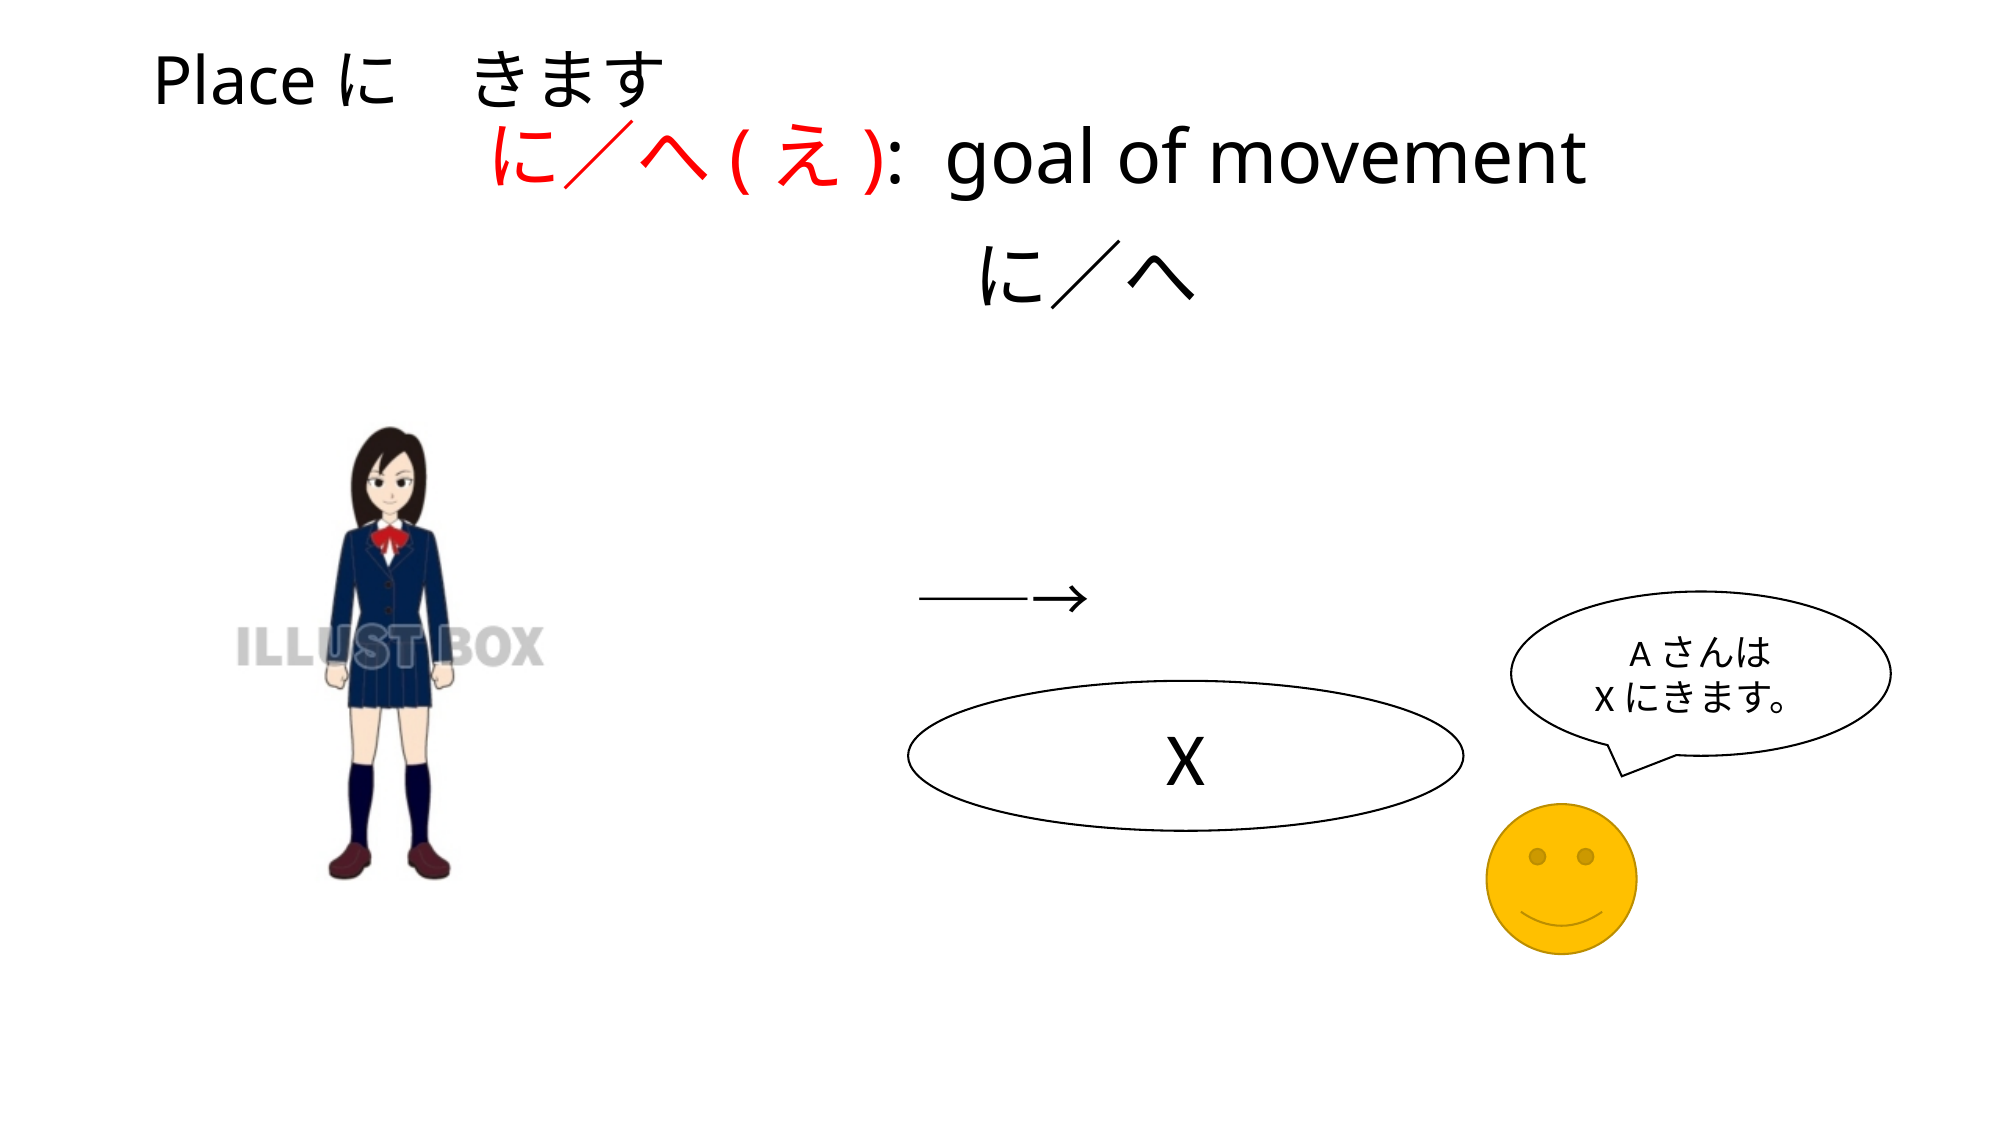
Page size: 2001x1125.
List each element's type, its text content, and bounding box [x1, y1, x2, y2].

text_box Aさんは Xにきます。 [1510, 590, 1892, 778]
list に／へ ――→ [84, 231, 1810, 1014]
text_box X [907, 679, 1465, 832]
text_box [1485, 803, 1638, 956]
title Placeに きます に／へ(え): goal of movement [137, 59, 1863, 278]
picture [186, 406, 589, 884]
